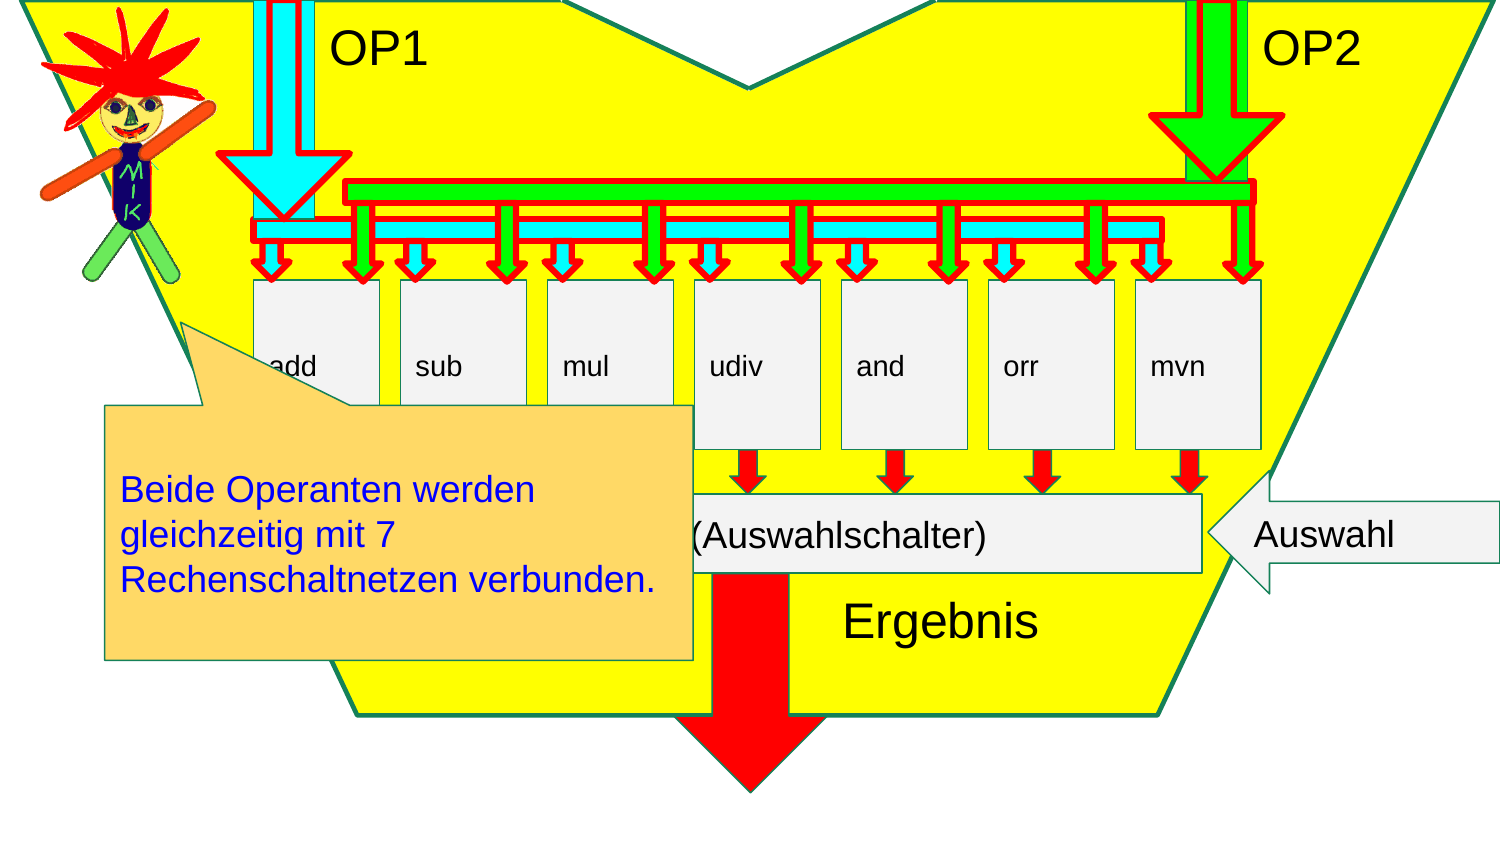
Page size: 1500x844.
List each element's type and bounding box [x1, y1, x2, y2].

text_box [344, 180, 1262, 282]
text_box [681, 724, 820, 793]
text_box [253, 218, 339, 280]
text_box [253, 287, 1262, 450]
picture [20, 0, 228, 292]
text_box [20, 0, 1494, 716]
text_box [291, 449, 1209, 574]
